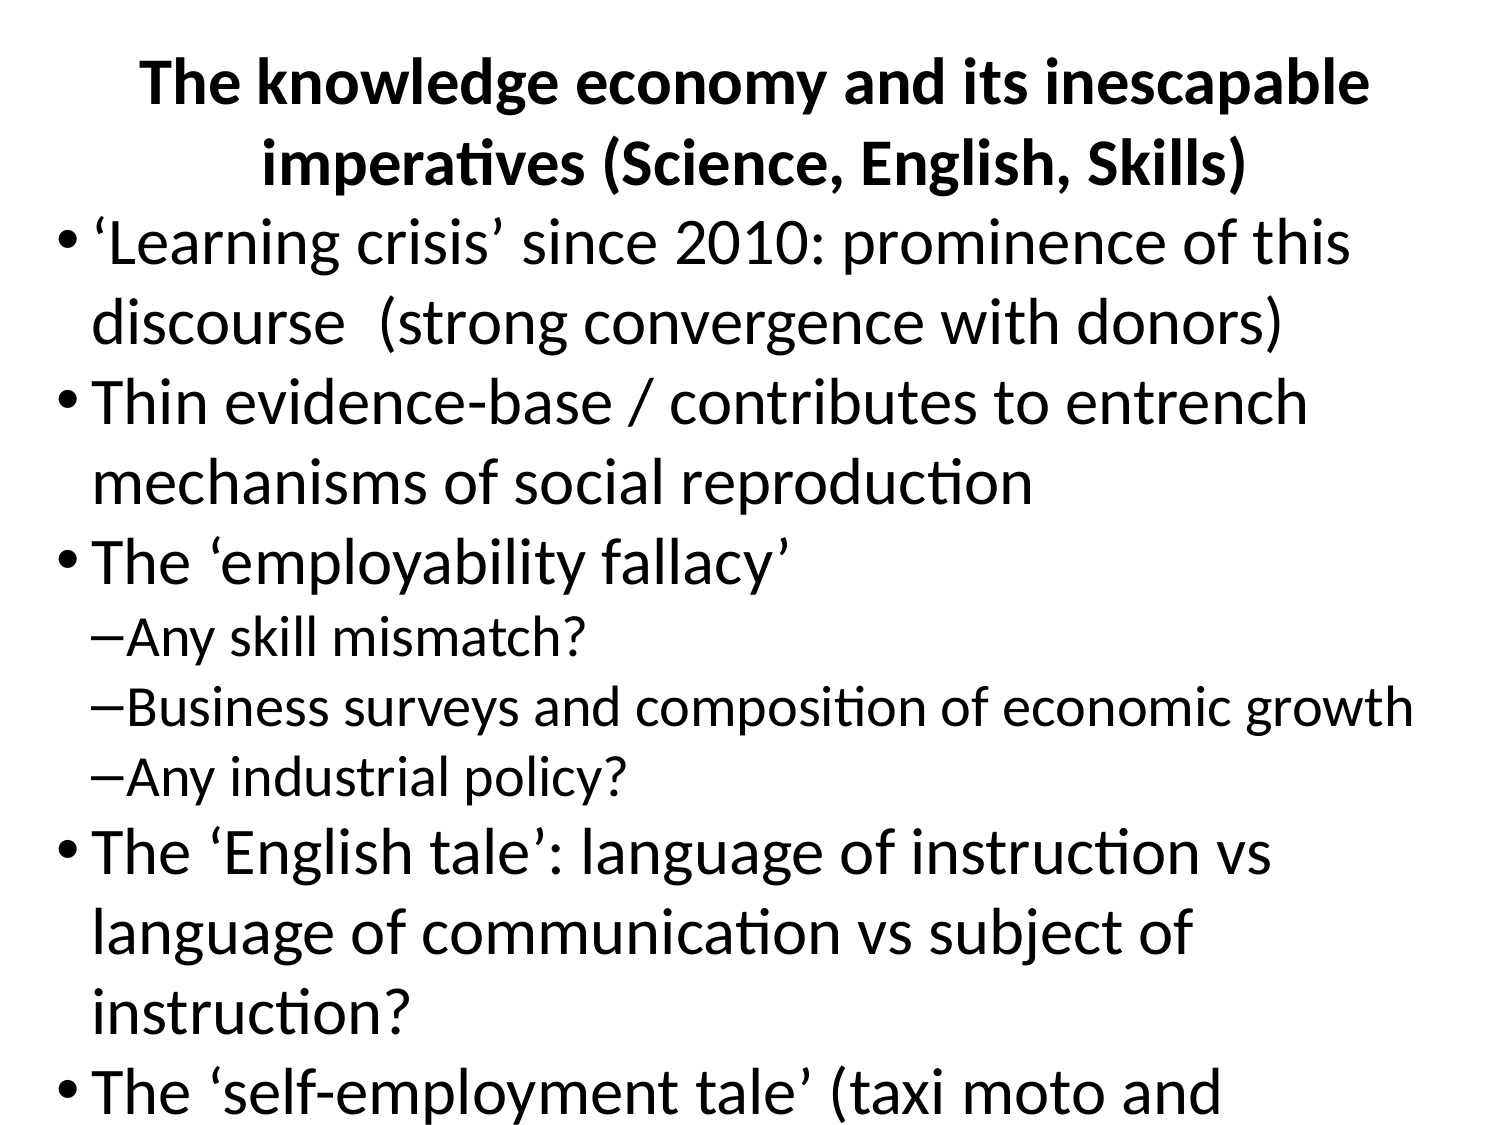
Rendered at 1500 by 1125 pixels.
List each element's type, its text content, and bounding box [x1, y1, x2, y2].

text_box The knowledge economy and its inescapable imperatives (Science, English, Skills) ‘Learning crisis’ since 2010: prominence of this discourse (strong convergence with donors) Thin evidence-base / contributes to entrench mechanisms of social reproduction The ‘employability fallacy’ Any skill mismatch? Business surveys and composition of economic growth Any industrial policy? The ‘English tale’: language of instruction vs language of communication vs subject of instruction? The ‘self-employment tale’ (taxi moto and domestic work = the ‘bright’ future of the youth and the nation) [41, 30, 1471, 1125]
